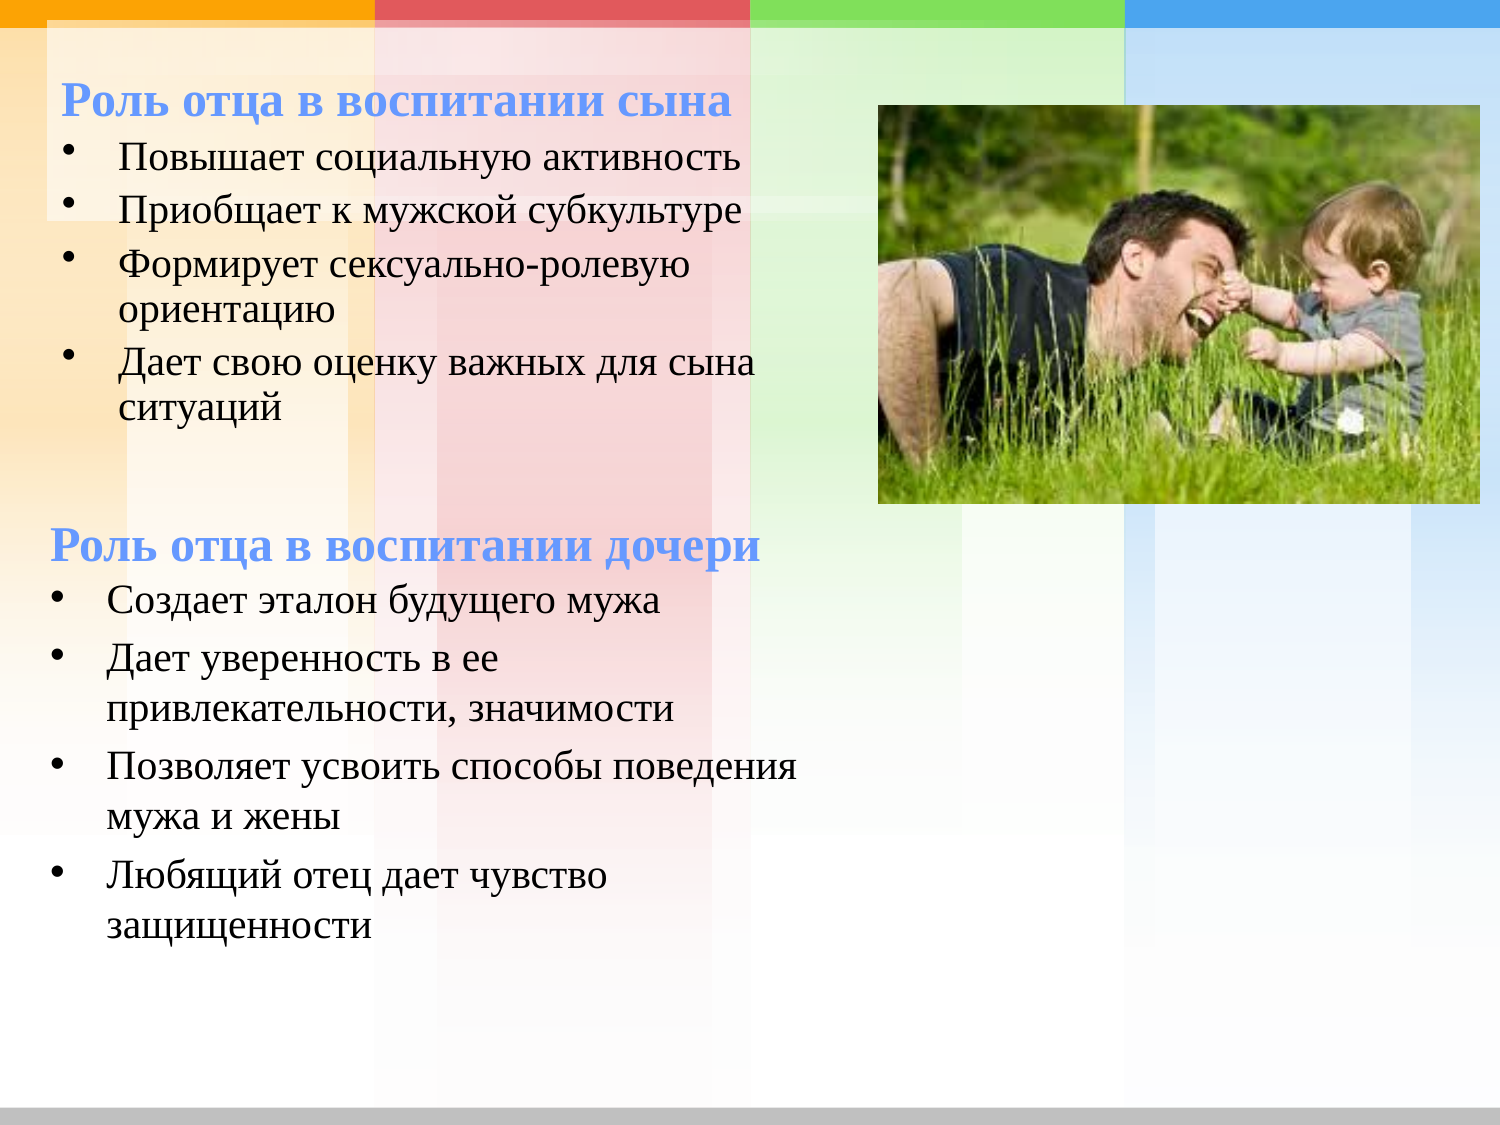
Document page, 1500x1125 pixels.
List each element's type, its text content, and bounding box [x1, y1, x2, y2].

picture [878, 105, 1481, 505]
list Роль отца в воспитании сына Повышает социальную активность Приобщает к мужской субкультуре Формирует сексуально-ролевую ориентацию Дает свою оценку важных для сына ситуаций [46, 58, 851, 466]
text_box Роль отца в воспитании дочери Создает эталон будущего мужа Дает уверенность в ее привлекательности, значимости Позволяет усвоить способы поведения мужа и жены Любящий отец дает чувство защищенности [35, 503, 836, 973]
